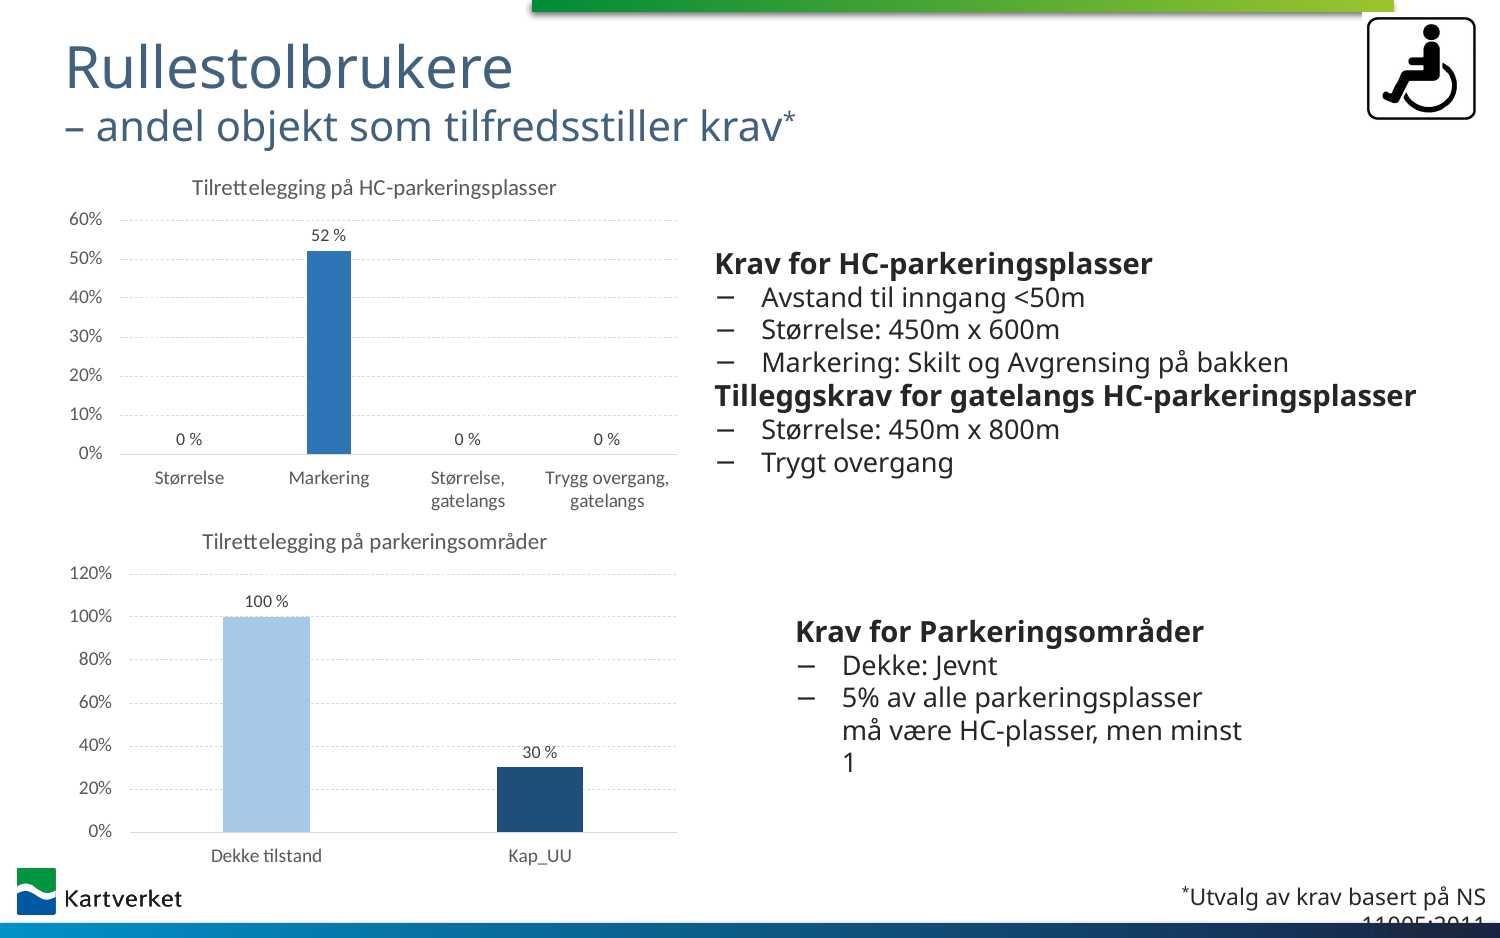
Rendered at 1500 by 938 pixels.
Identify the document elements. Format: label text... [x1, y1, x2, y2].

text_box *Utvalg av krav basert på NS 11005:2011 [1068, 873, 1500, 938]
text_box Rullestolbrukere – andel objekt som tilfredsstiller krav* [49, 25, 1431, 158]
picture [1362, 12, 1481, 126]
picture [62, 520, 688, 874]
text_box Krav for HC-parkeringsplasser Avstand til inngang <50m Størrelse: 450m x 600m Markering: Skilt og Avgrensing på bakken Tilleggskrav for gatelangs HC-parkeringsplasser Størrelse: 450m x 800m Trygt overgang [699, 237, 1433, 485]
text_box Krav for Parkeringsområder Dekke: Jevnt 5% av alle parkeringsplasser må være HC-plasser, men minst 1 [780, 605, 1261, 786]
picture [62, 166, 688, 519]
